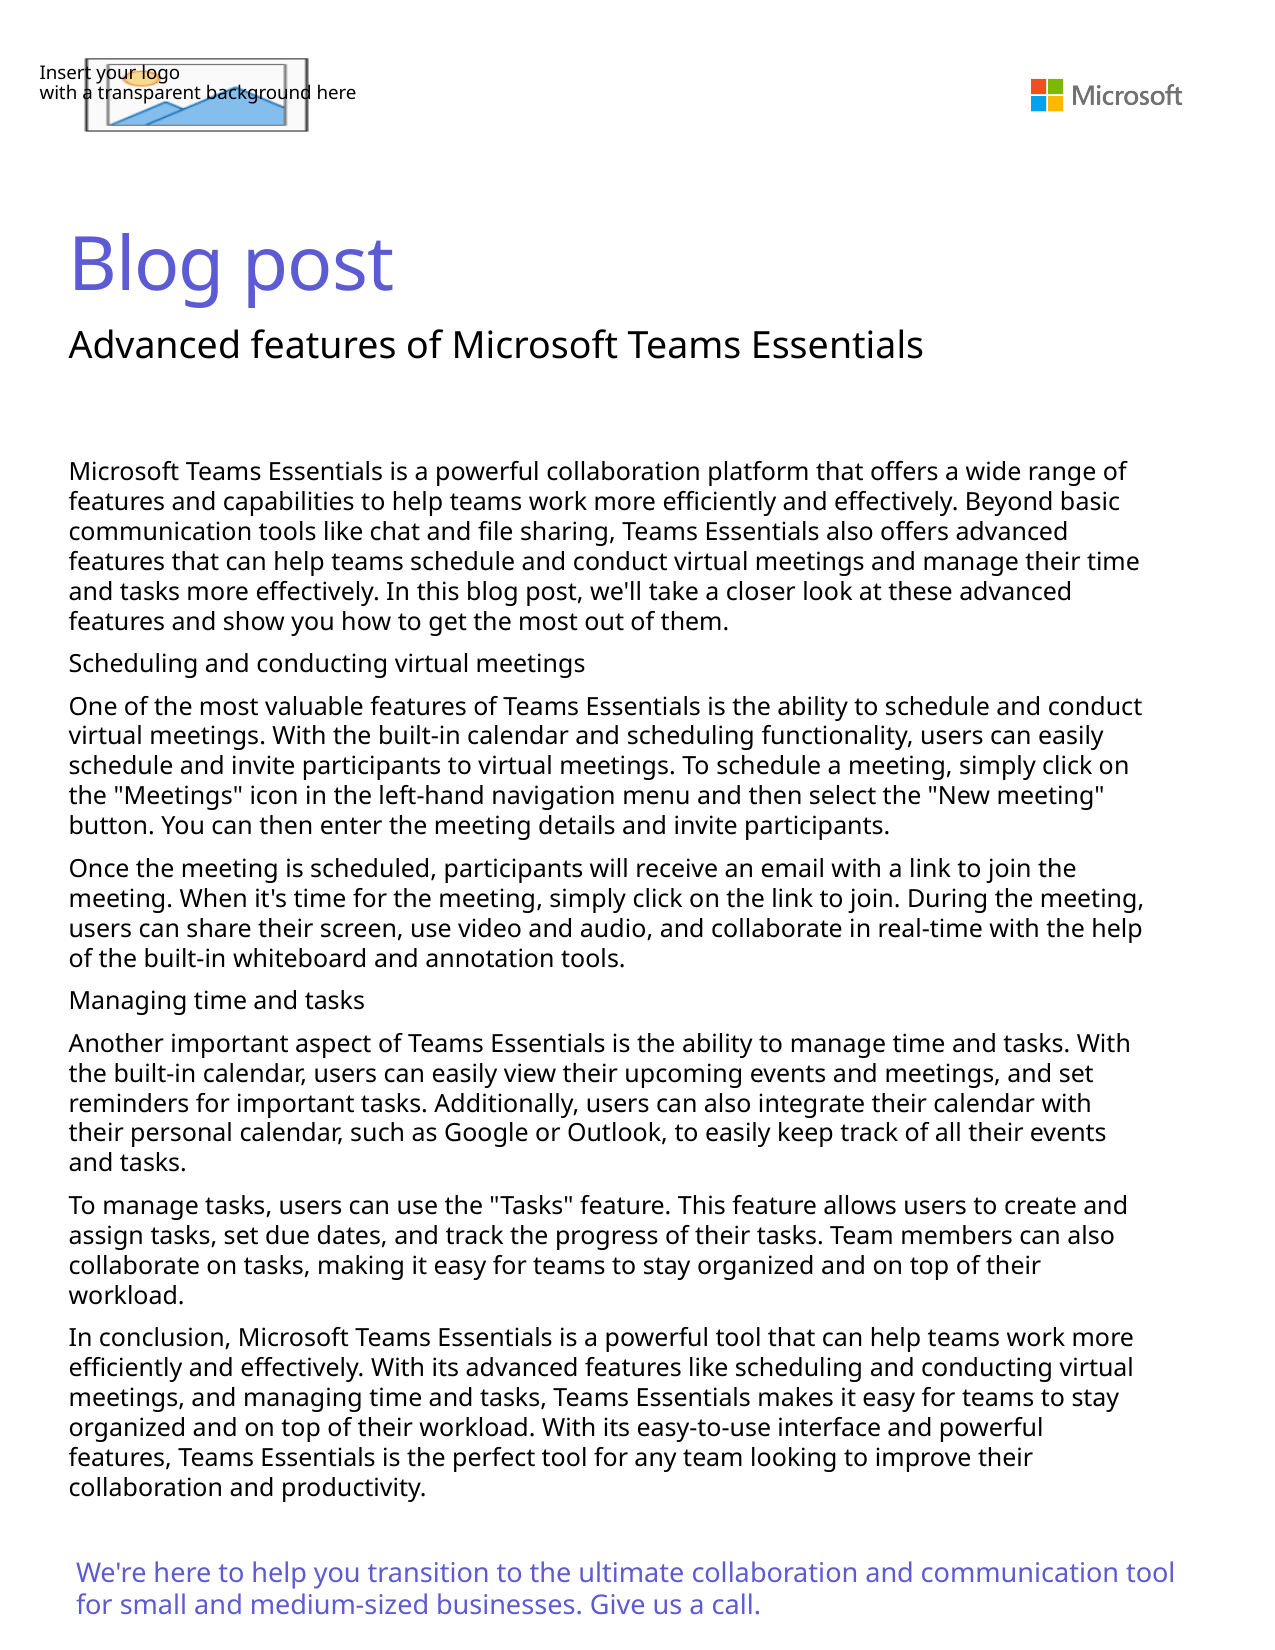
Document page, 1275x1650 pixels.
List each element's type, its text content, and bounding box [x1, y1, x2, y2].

text_box Blog post Advanced features of Microsoft Teams Essentials Microsoft Teams Essentials is a powerful collaboration platform that offers a wide range of features and capabilities to help teams work more efficiently and effectively. Beyond basic communication tools like chat and file sharing, Teams Essentials also offers advanced features that can help teams schedule and conduct virtual meetings and manage their time and tasks more effectively. In this blog post, we'll take a closer look at these advanced features and show you how to get the most out of them. Scheduling and conducting virtual meetings One of the most valuable features of Teams Essentials is the ability to schedule and conduct virtual meetings. With the built-in calendar and scheduling functionality, users can easily schedule and invite participants to virtual meetings. To schedule a meeting, simply click on the "Meetings" icon in the left-hand navigation menu and then select the "New meeting" button. You can then enter the meeting details and invite participants. Once the meeting is scheduled, participants will receive an email with a link to join the meeting. When it's time for the meeting, simply click on the link to join. During the meeting, users can share their screen, use video and audio, and collaborate in real-time with the help of the built-in whiteboard and annotation tools. Managing time and tasks Another important aspect of Teams Essentials is the ability to manage time and tasks. With the built-in calendar, users can easily view their upcoming events and meetings, and set reminders for important tasks. Additionally, users can also integrate their calendar with their personal calendar, such as Google or Outlook, to easily keep track of all their events and tasks. To manage tasks, users can use the "Tasks" feature. This feature allows users to create and assign tasks, set due dates, and track the progress of their tasks. Team members can also collaborate on tasks, making it easy for teams to stay organized and on top of their workload. In conclusion, Microsoft Teams Essentials is a powerful tool that can help teams work more efficiently and effectively. With its advanced features like scheduling and conducting virtual meetings, and managing time and tasks, Teams Essentials makes it easy for teams to stay organized and on top of their workload. With its easy-to-use interface and powerful features, Teams Essentials is the perfect tool for any team looking to improve their collaboration and productivity. [68, 208, 1160, 1525]
picture [1010, 59, 1203, 131]
picture [78, 55, 318, 135]
text_box We're here to help you transition to the ultimate collaboration and communication tool for small and medium-sized businesses. Give us a call. [68, 1557, 1207, 1619]
